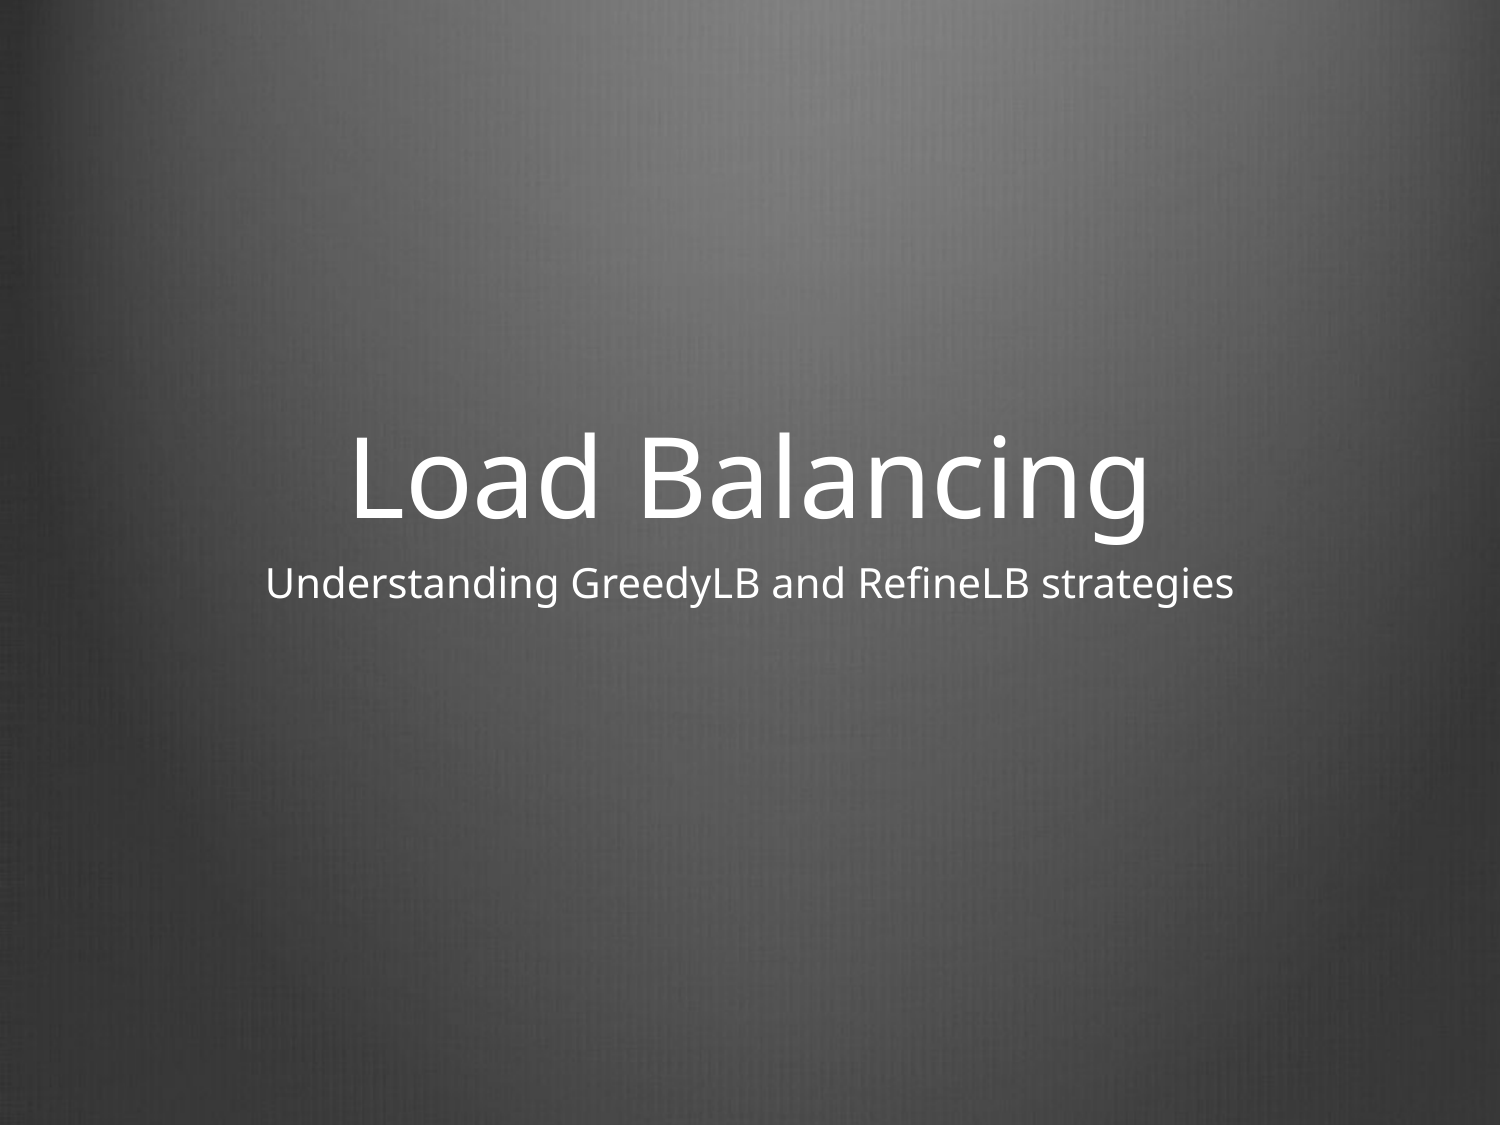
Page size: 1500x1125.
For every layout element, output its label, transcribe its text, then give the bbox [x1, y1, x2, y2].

text_box Load Balancing [112, 387, 1388, 549]
text_box Understanding GreedyLB and RefineLB strategies [112, 549, 1388, 694]
picture [0, 0, 1500, 1125]
